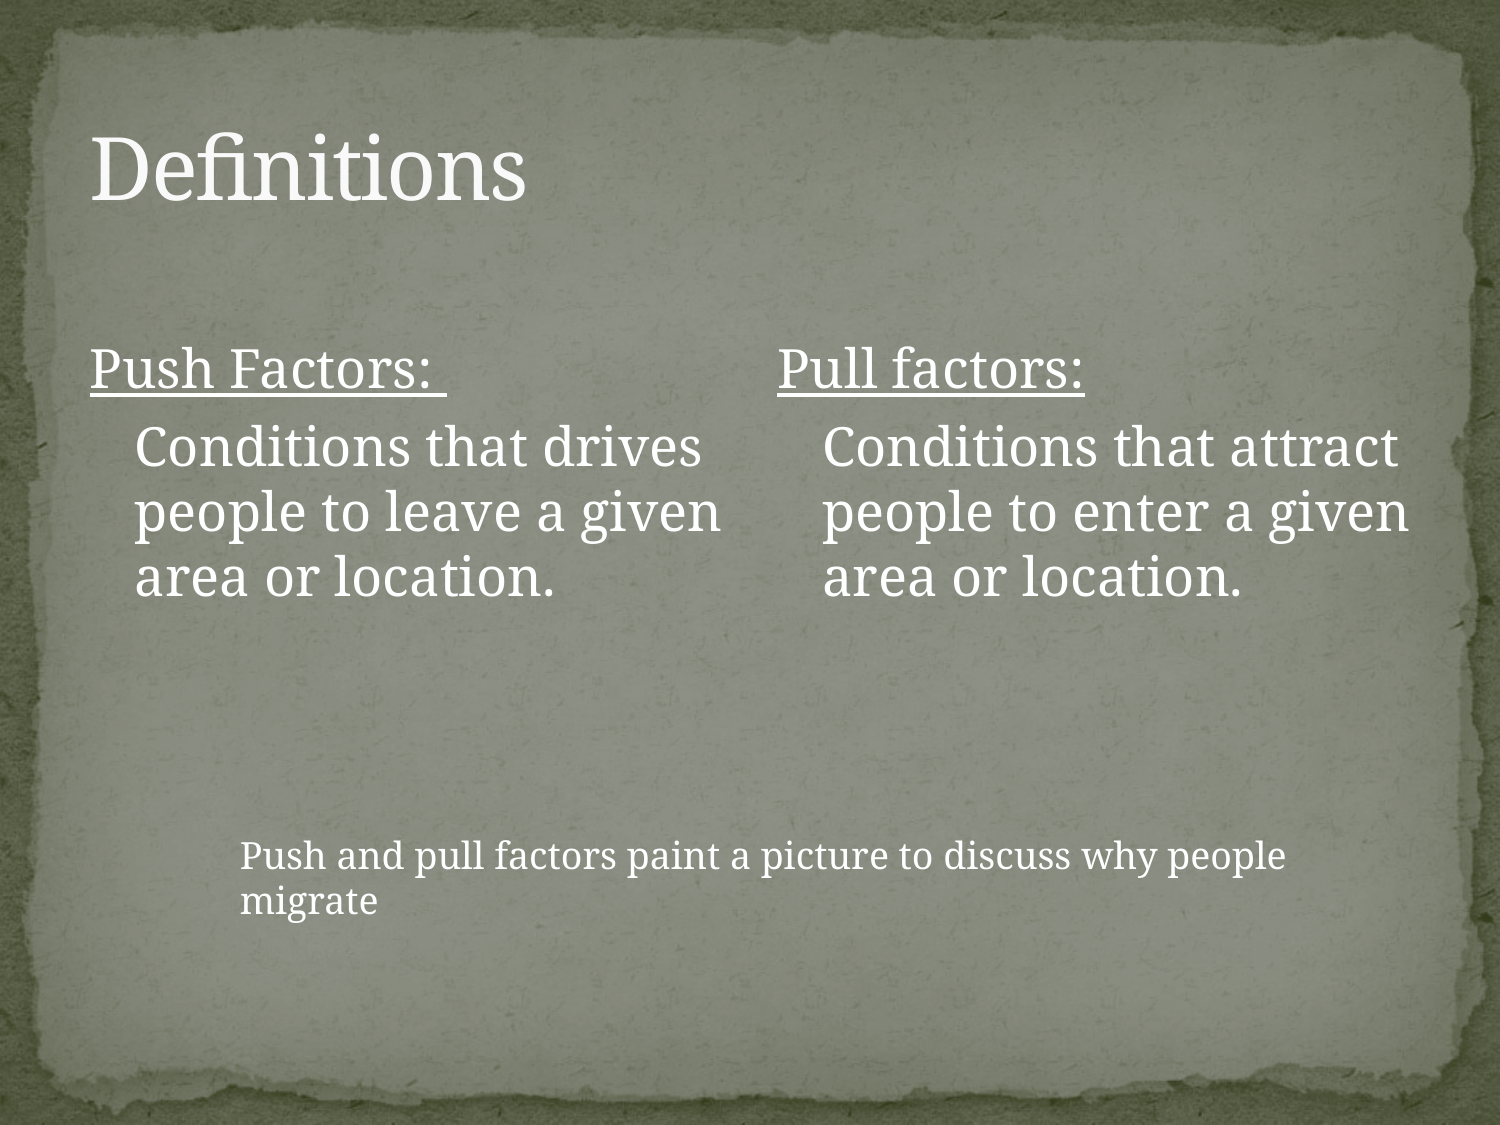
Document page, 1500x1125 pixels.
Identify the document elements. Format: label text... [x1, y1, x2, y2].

title Definitions [74, 24, 1425, 225]
list Pull factors: Conditions that attract people to enter a given area or location. [762, 249, 1429, 1000]
list Push Factors: Conditions that drives people to leave a given area or location. [75, 249, 741, 1000]
text_box Push and pull factors paint a picture to discuss why people migrate [225, 824, 1388, 930]
